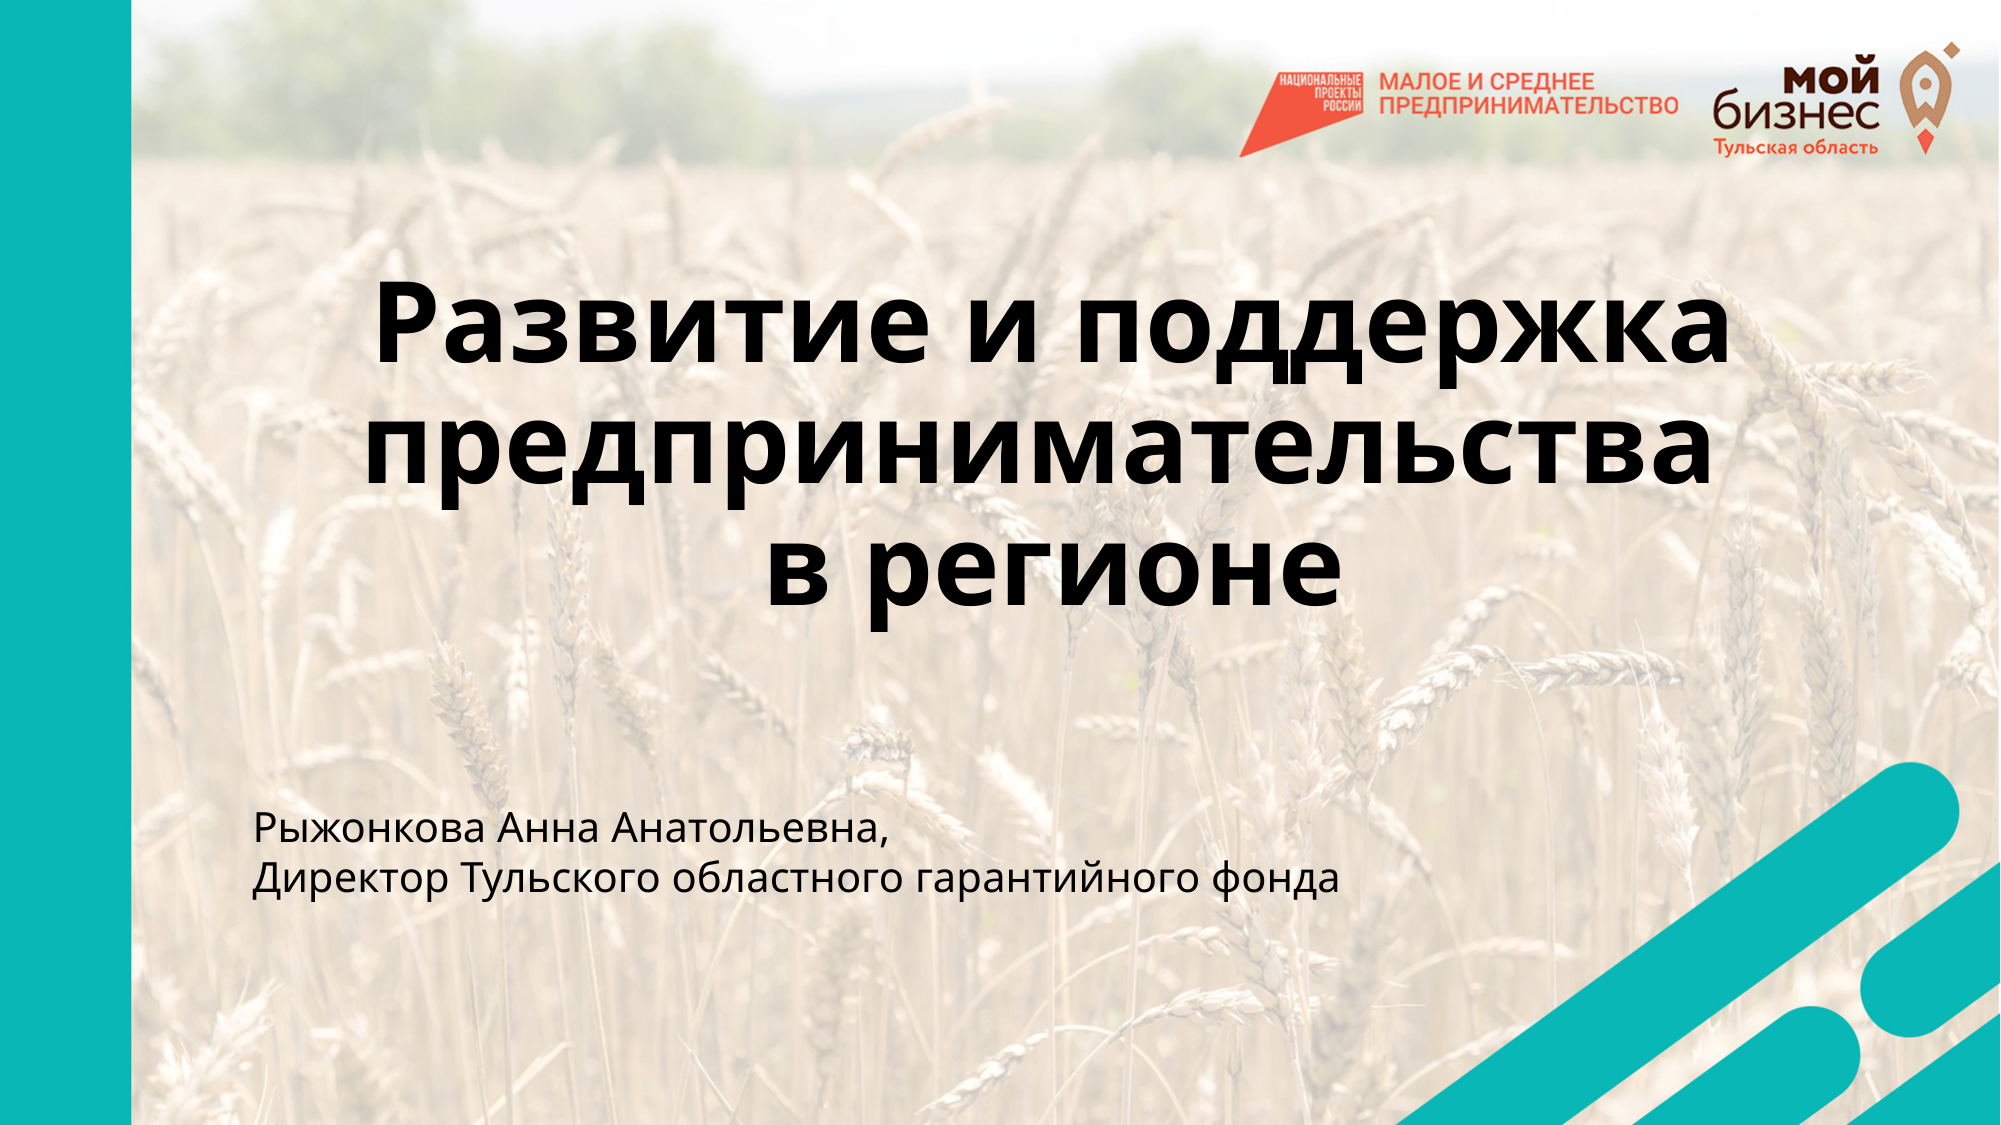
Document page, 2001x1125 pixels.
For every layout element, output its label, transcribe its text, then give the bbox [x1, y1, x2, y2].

text_box Рыжонкова Анна Анатольевна, Директор Тульского областного гарантийного фонда [237, 793, 1471, 908]
picture [0, 0, 2001, 1125]
text_box Развитие и поддержка предпринимательства в регионе [237, 257, 1870, 1013]
